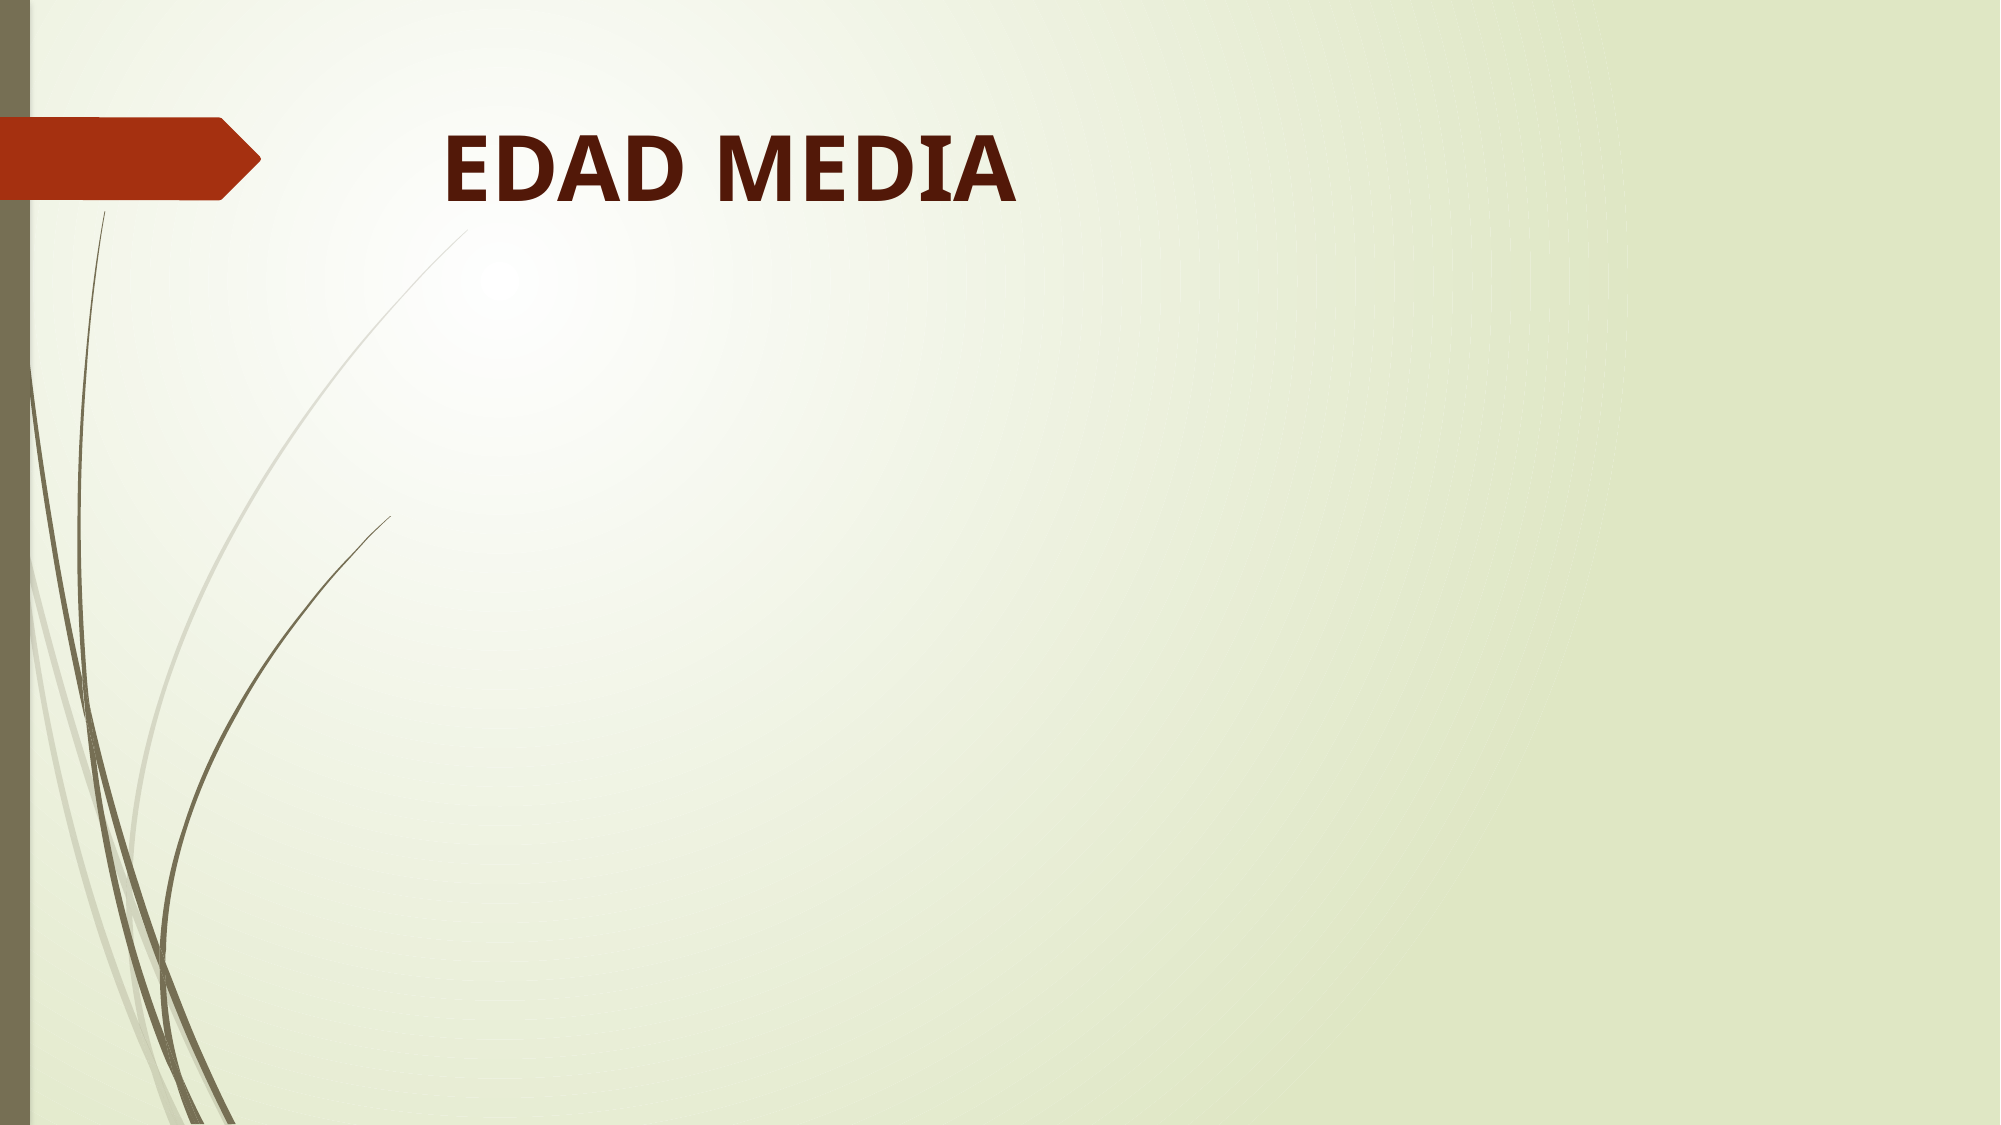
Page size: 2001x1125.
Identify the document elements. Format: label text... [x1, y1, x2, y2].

title EDAD MEDIA [425, 102, 1888, 313]
